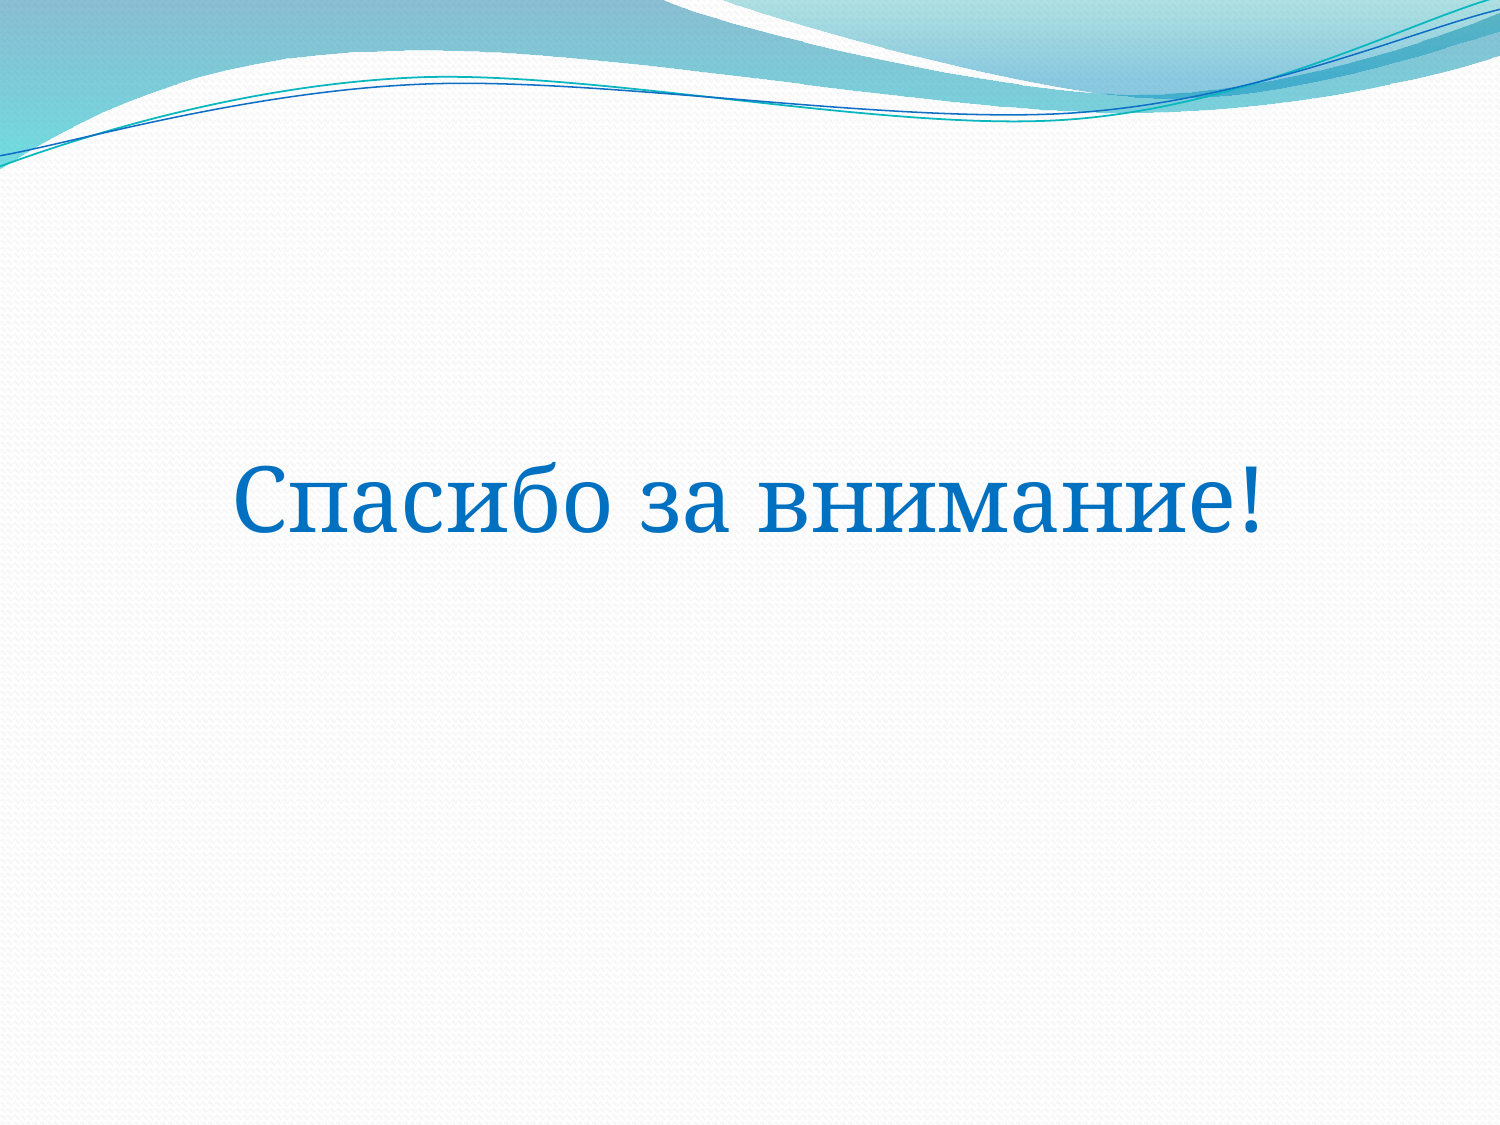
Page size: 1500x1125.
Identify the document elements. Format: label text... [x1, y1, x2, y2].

list Спасибо за внимание! [75, 433, 1425, 1038]
